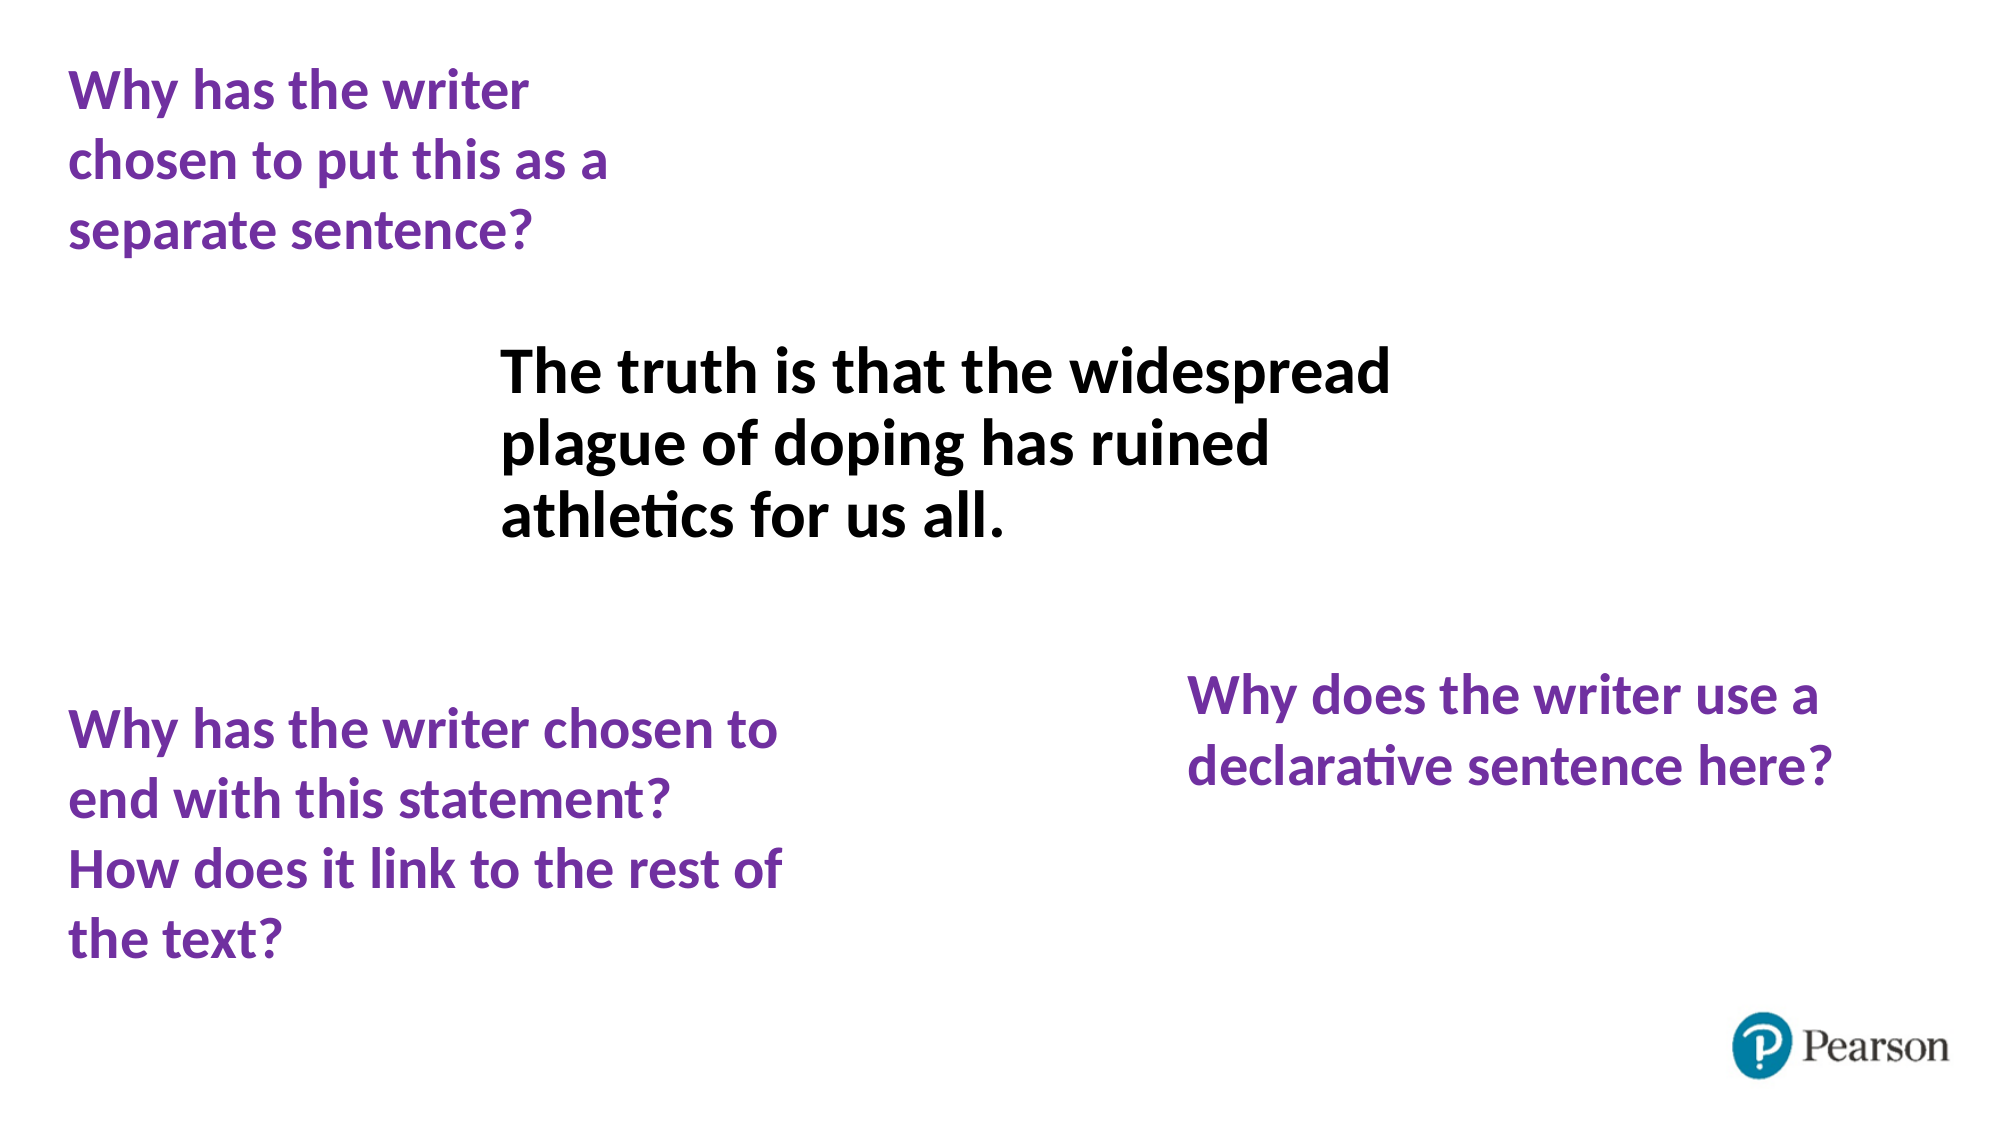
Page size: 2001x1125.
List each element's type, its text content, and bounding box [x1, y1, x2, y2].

list The truth is that the widespread plague of doping has ruined athletics for us all. [485, 328, 1422, 609]
picture [1722, 997, 1960, 1090]
text_box Why has the writer chosen to end with this statement? How does it link to the rest of the text? [53, 682, 869, 978]
text_box Why does the writer use a declarative sentence here? [1173, 649, 1928, 804]
text_box Why has the writer chosen to put this as a separate sentence? [53, 44, 706, 269]
